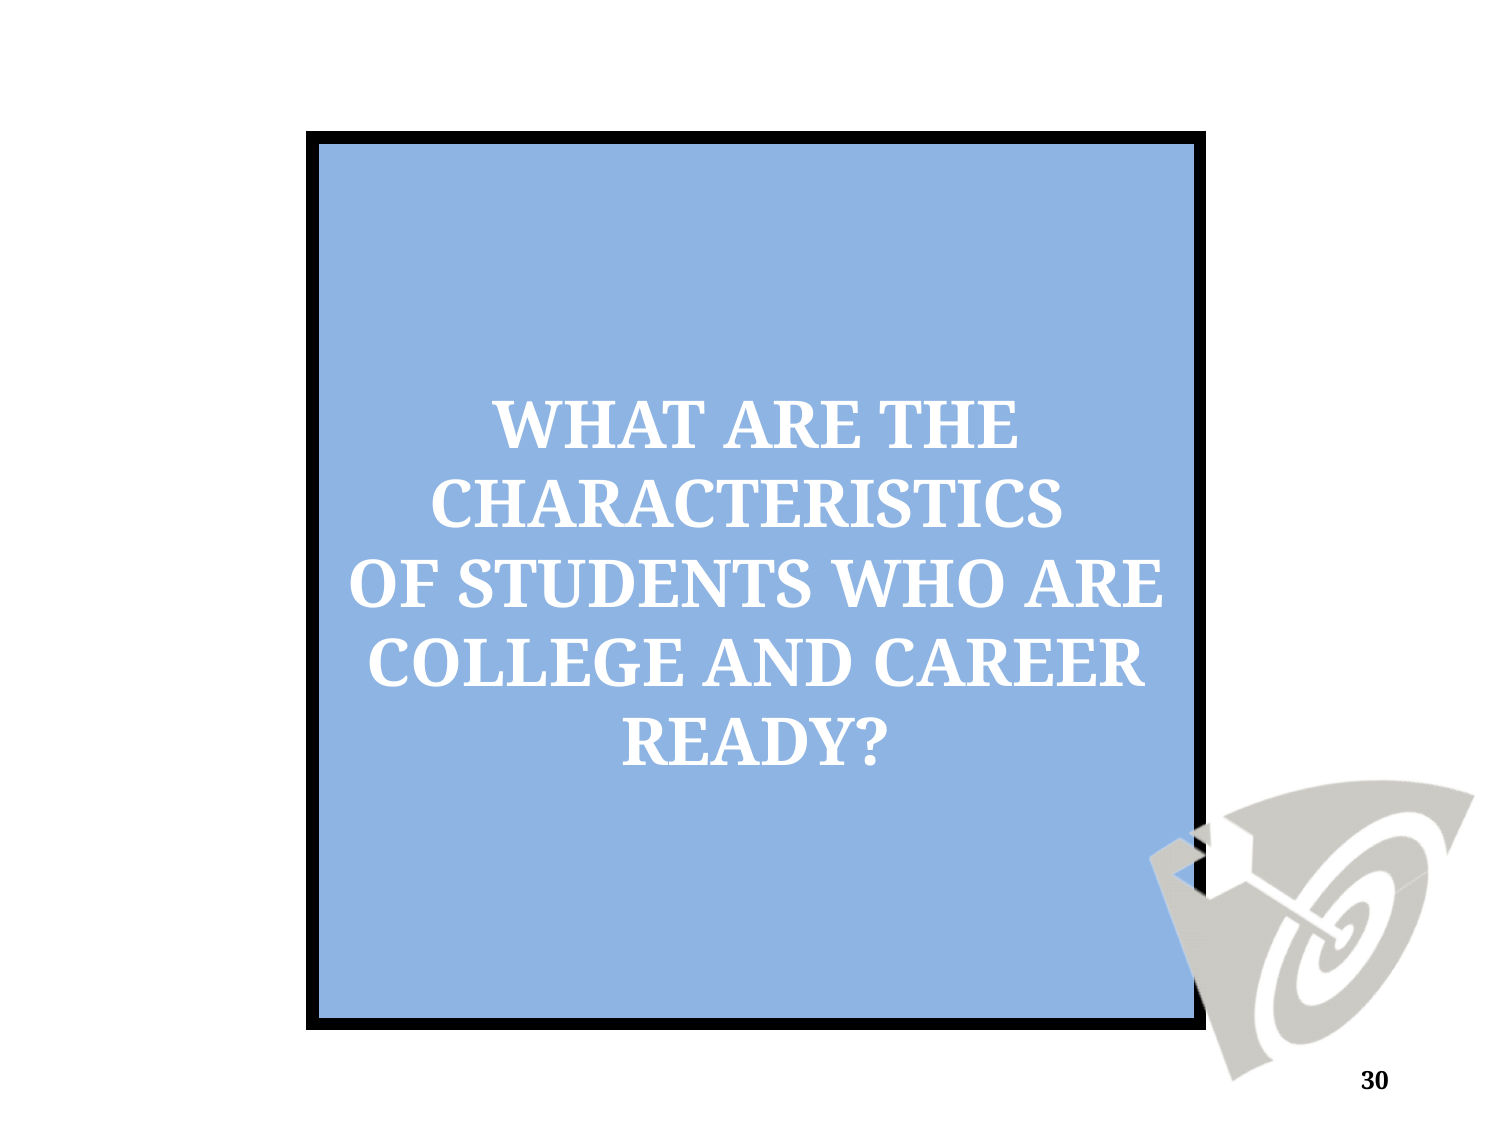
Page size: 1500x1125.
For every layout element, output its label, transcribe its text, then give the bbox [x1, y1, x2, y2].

title What are the characteristics of students who are college and career ready? [306, 131, 1206, 1030]
picture [1150, 707, 1417, 1080]
slide_number 30 [1250, 1037, 1500, 1125]
